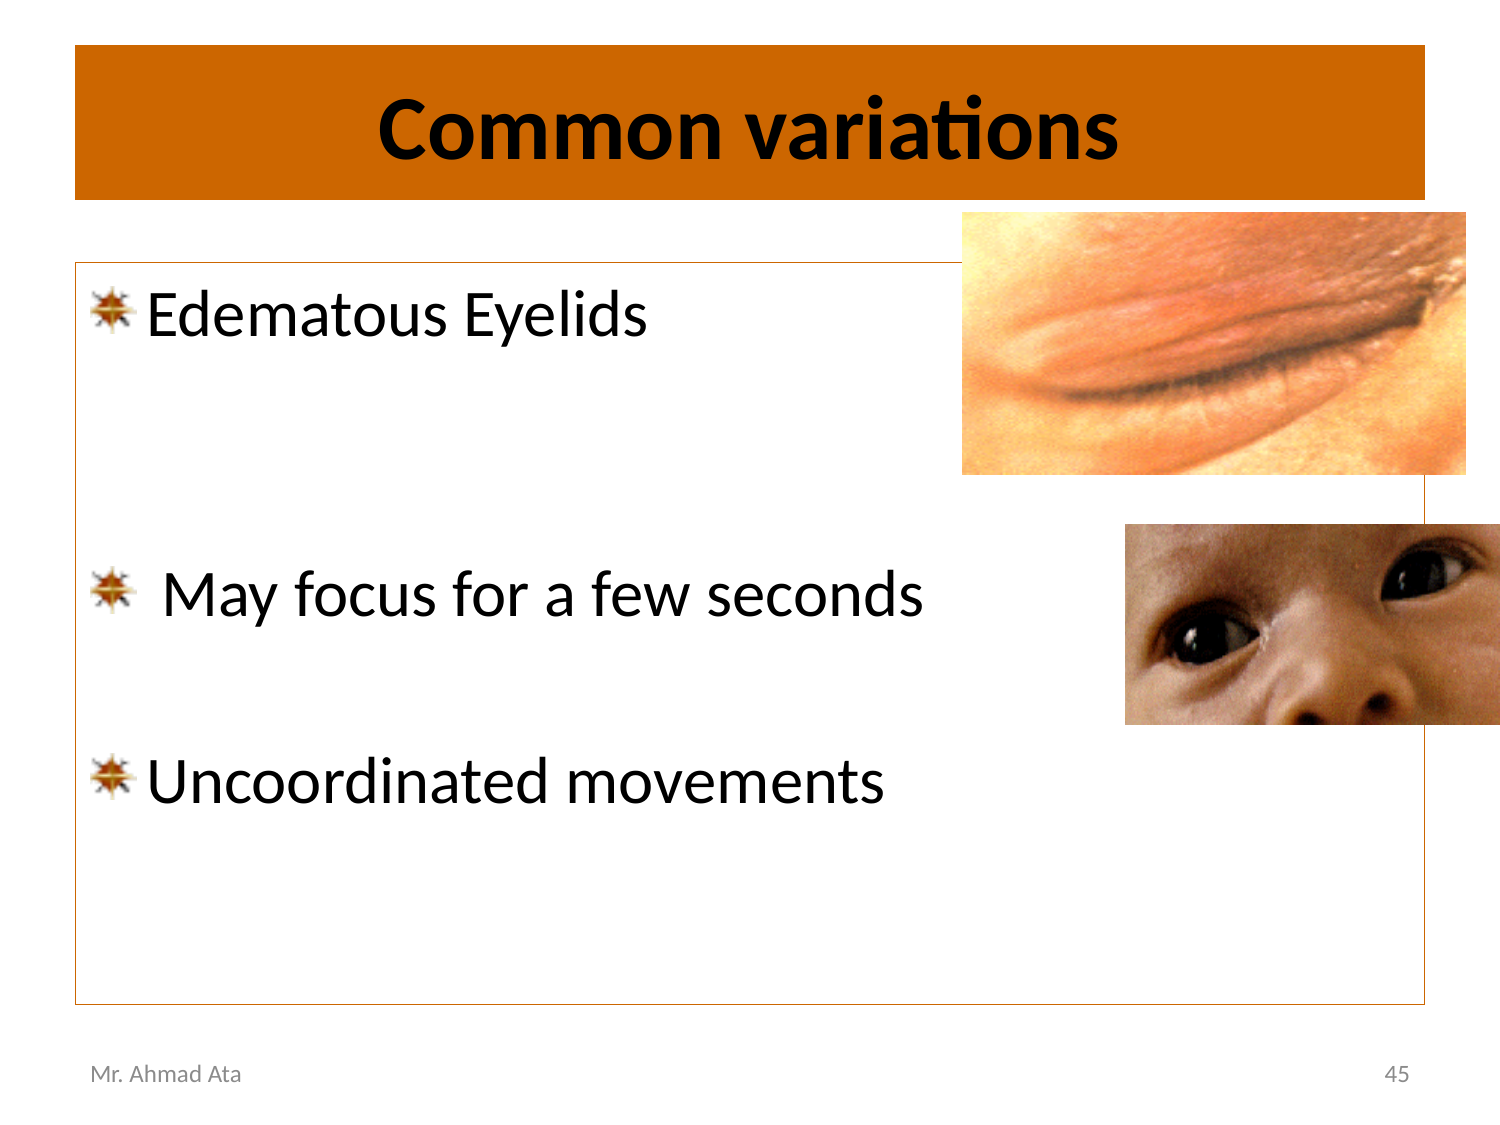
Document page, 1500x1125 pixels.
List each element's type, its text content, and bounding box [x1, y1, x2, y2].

picture [962, 212, 1466, 476]
picture [90, 286, 137, 334]
title Common variations [75, 45, 1425, 200]
slide_number 45 [1074, 1042, 1425, 1103]
slide_number Mr. Ahmad Ata [75, 1042, 425, 1103]
picture [1124, 524, 1500, 726]
list Edematous Eyelids May focus for a few seconds Uncoordinated movements [75, 262, 1425, 1005]
picture [90, 566, 137, 614]
picture [90, 753, 137, 800]
